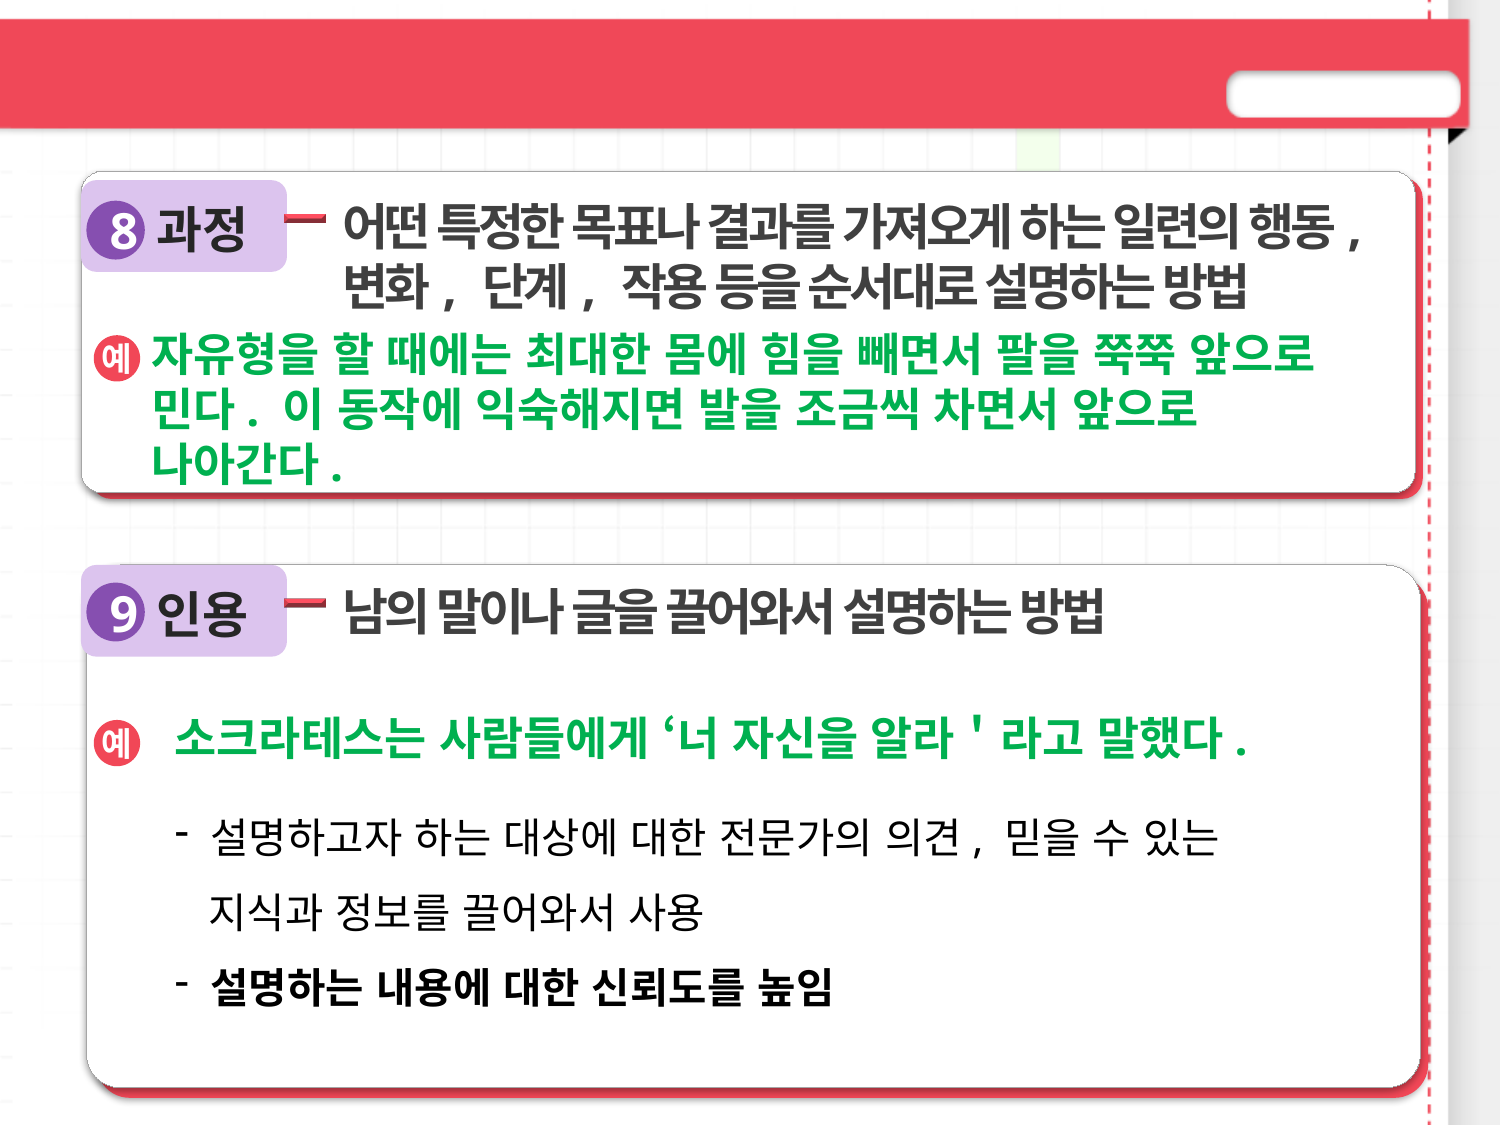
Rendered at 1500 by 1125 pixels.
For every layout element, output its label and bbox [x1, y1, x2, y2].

text_box [86, 564, 1429, 1099]
text_box [80, 179, 288, 273]
text_box [80, 170, 1424, 500]
text_box [80, 564, 288, 657]
picture [0, 0, 1500, 1125]
